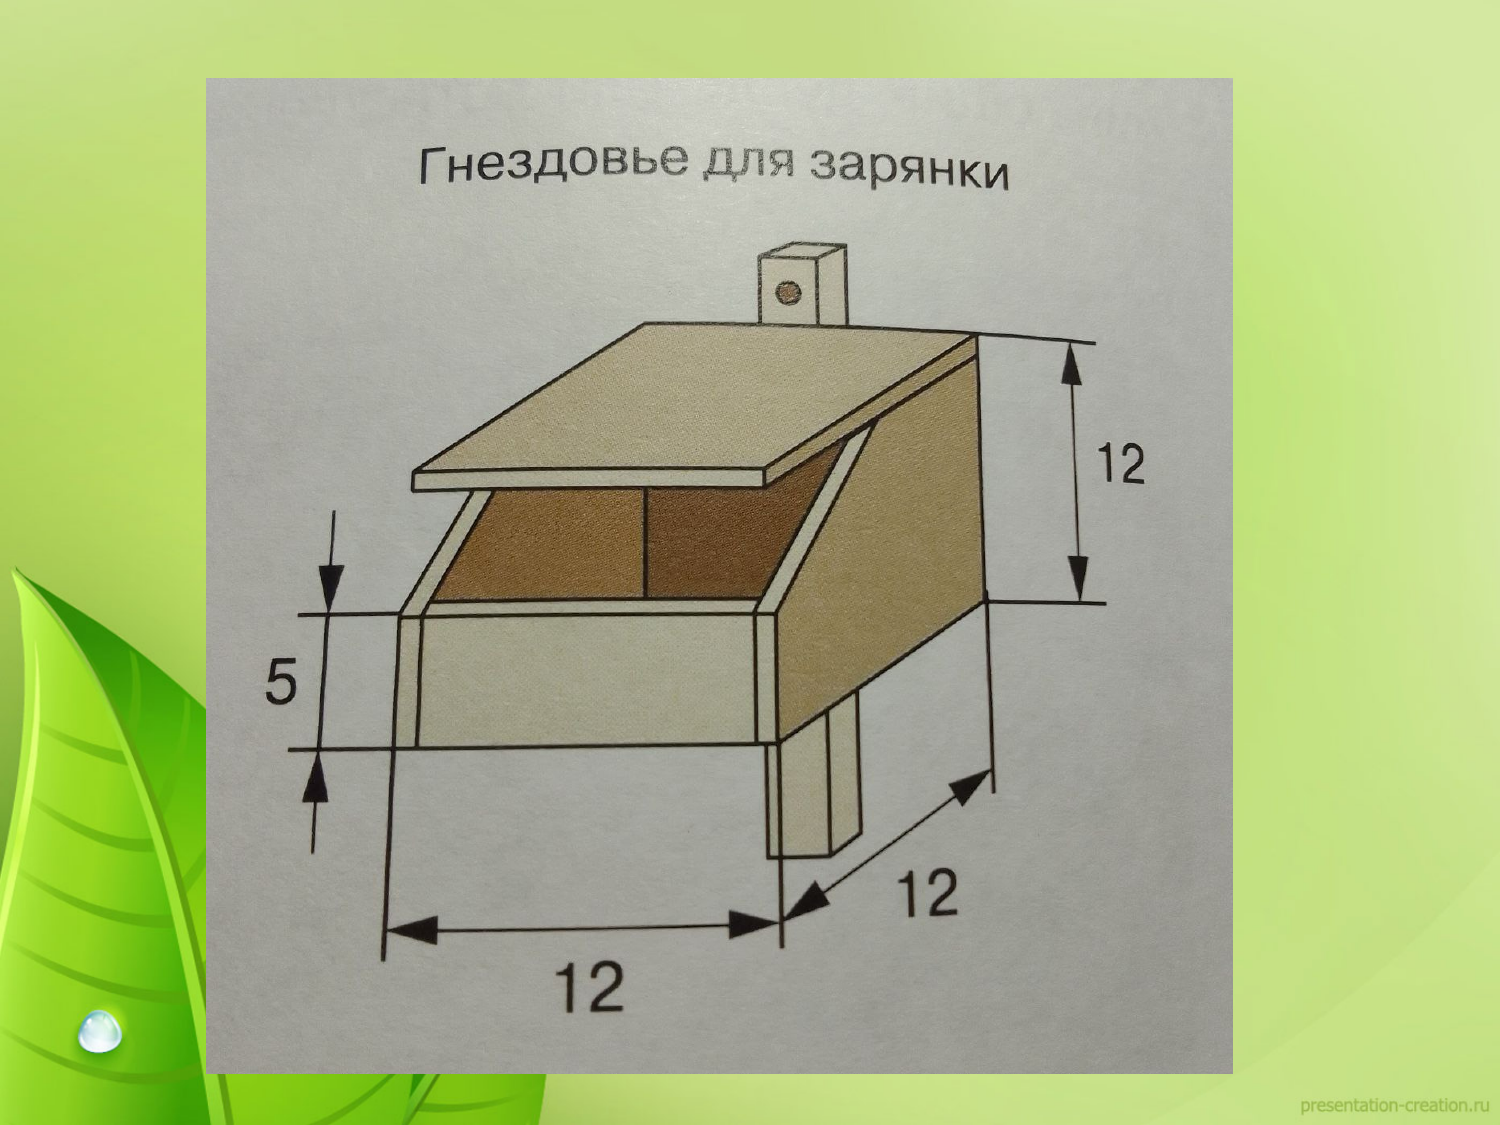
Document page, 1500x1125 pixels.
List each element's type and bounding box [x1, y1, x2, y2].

picture [0, 0, 1500, 1125]
list [206, 77, 1233, 1075]
